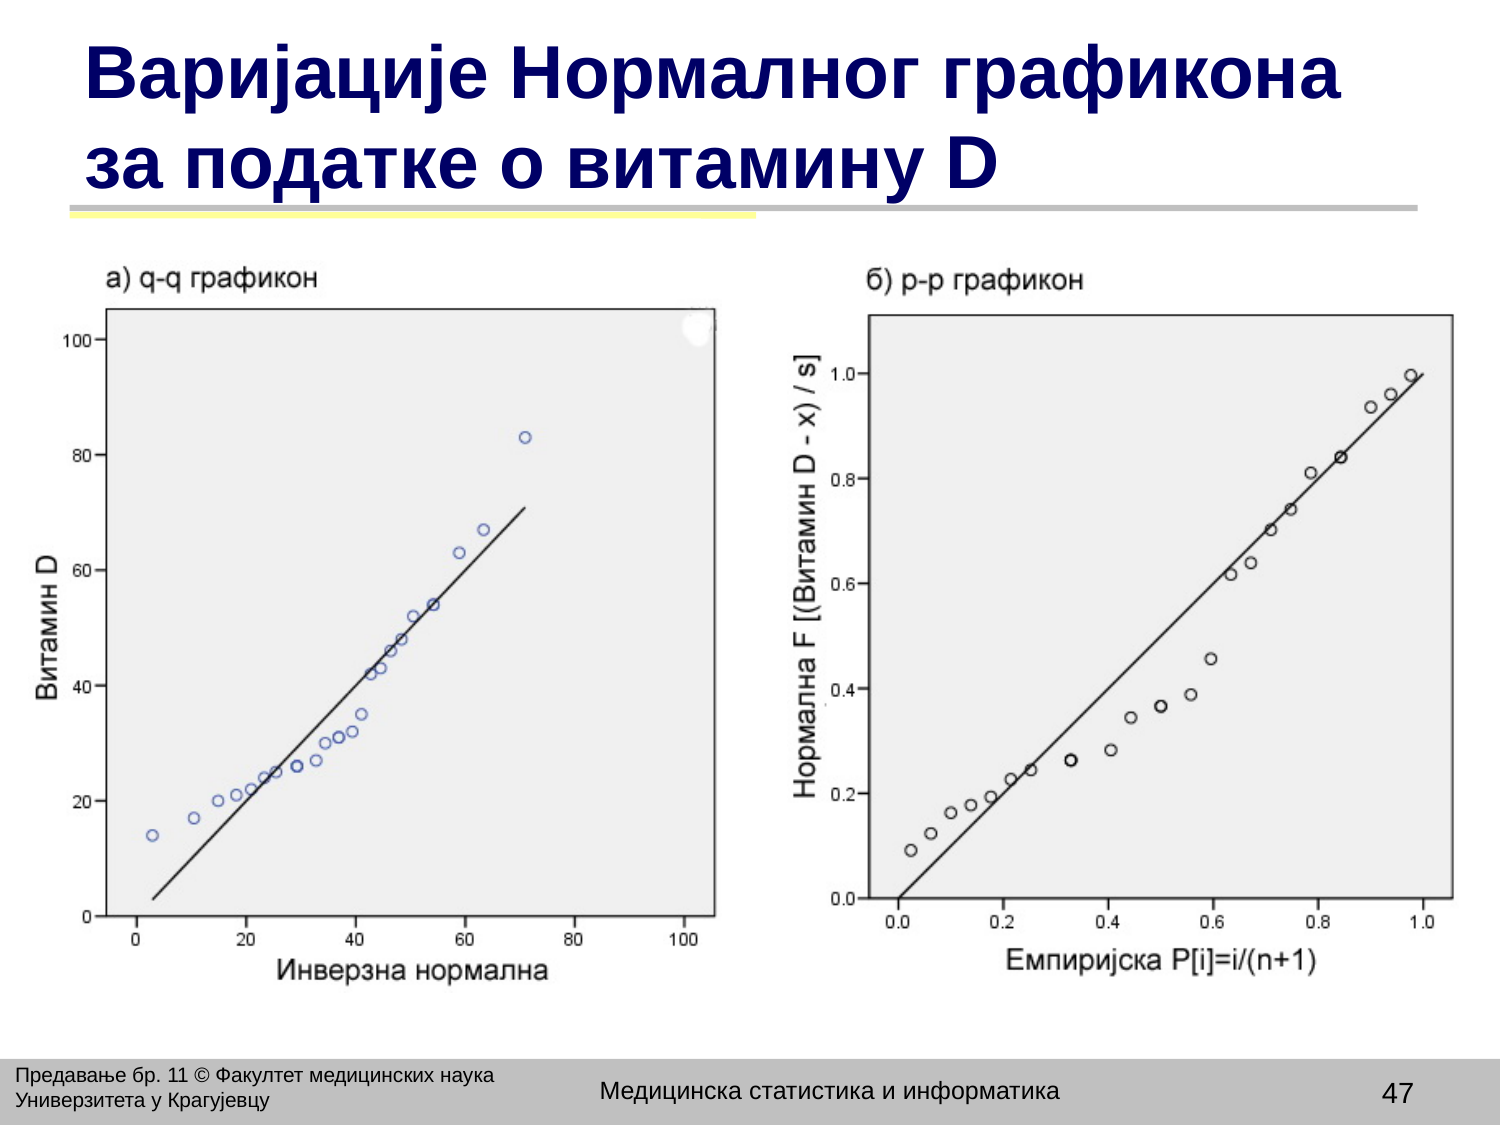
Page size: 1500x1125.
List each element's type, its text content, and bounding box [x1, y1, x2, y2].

slide_number 47 [1163, 1066, 1430, 1125]
slide_number Предавање бр. 11 © Факултет медицинских наука Универзитета у Крагујевцу [0, 1057, 612, 1108]
footer Медицинска статистика и информатика [512, 1066, 1149, 1125]
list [0, 259, 1499, 1049]
title Варијације Нормалног графикона за податке о витамину D [69, 19, 1426, 208]
